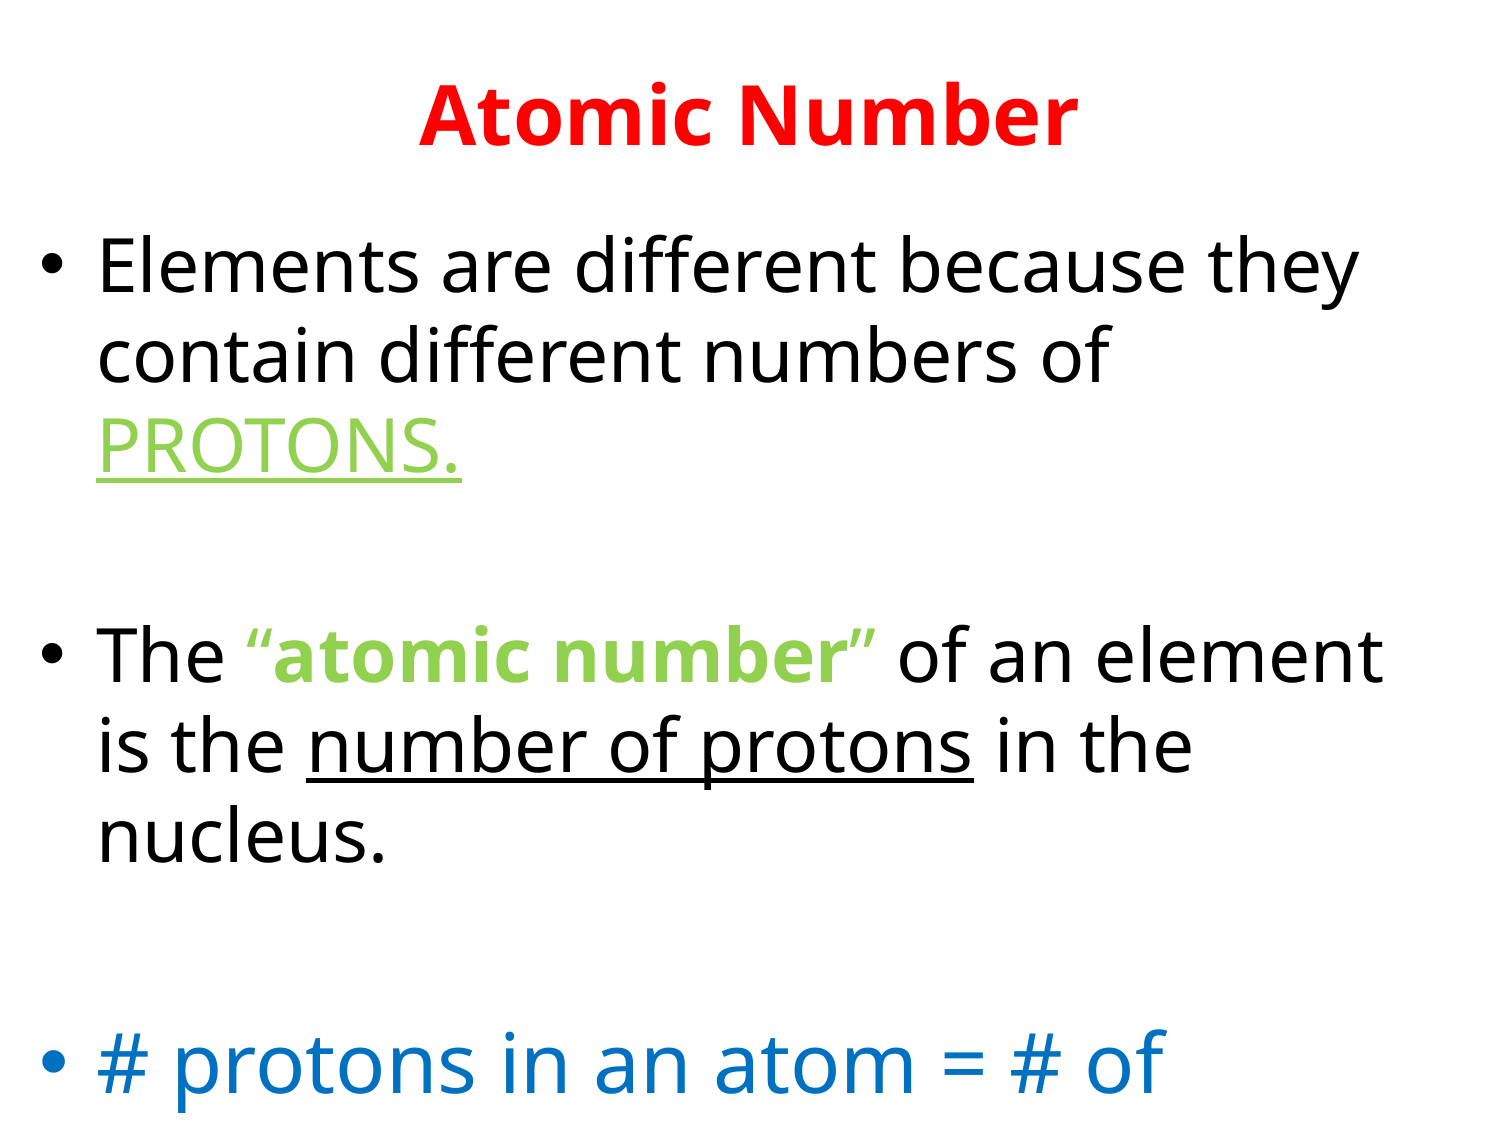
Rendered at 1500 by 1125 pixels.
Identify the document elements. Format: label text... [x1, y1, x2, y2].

title Atomic Number [75, 45, 1425, 179]
list Elements are different because they contain different numbers of PROTONS. The “atomic number” of an element is the number of protons in the nucleus. # protons in an atom = # of electrons. [24, 209, 1461, 1125]
